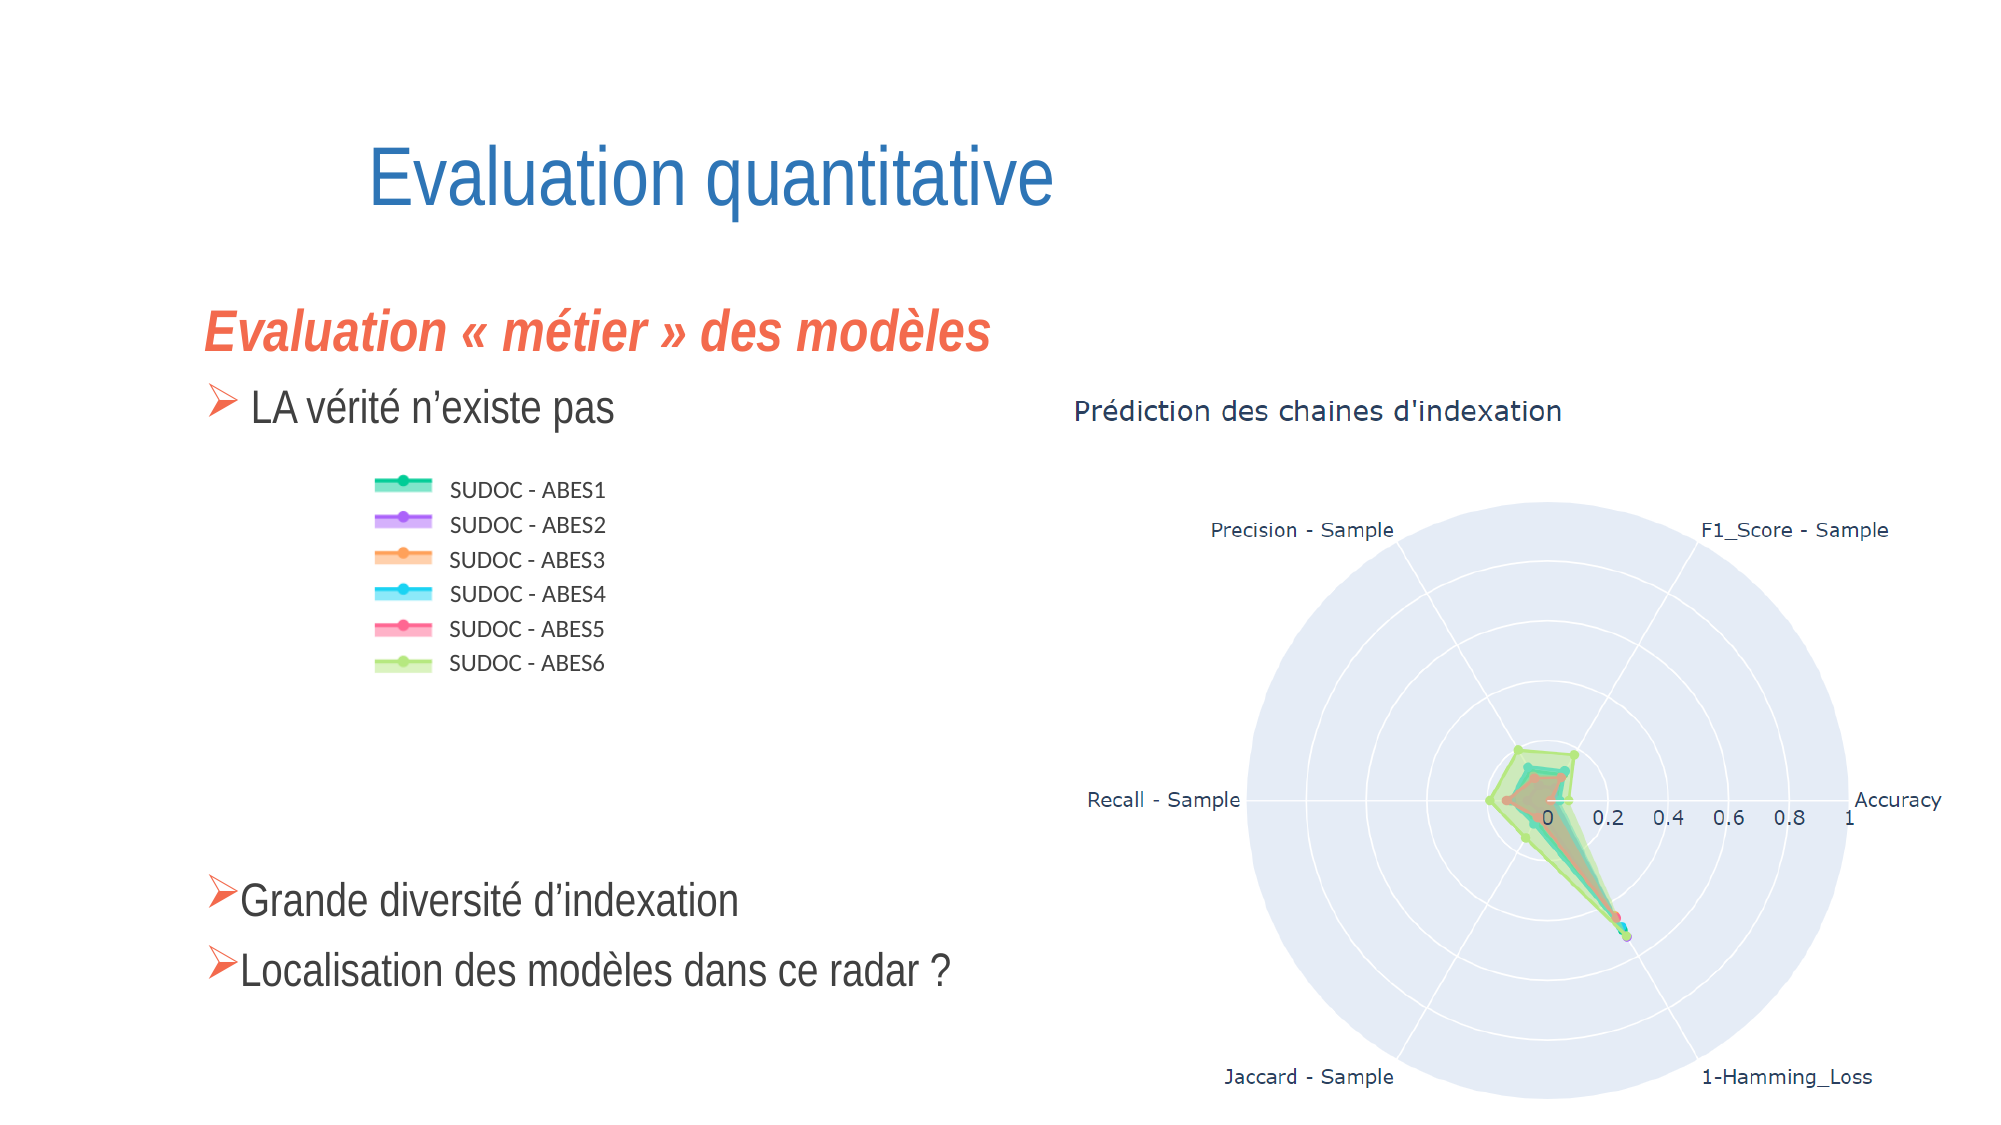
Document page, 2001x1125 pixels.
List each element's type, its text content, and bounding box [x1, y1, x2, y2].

text_box Evaluation « métier » des modèles LA vérité n’existe pas Grande diversité d’indexation Localisation des modèles dans ce radar ? [189, 293, 1846, 1006]
picture [1057, 390, 1959, 1104]
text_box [364, 473, 621, 685]
text_box Evaluation quantitative [353, 99, 1647, 257]
